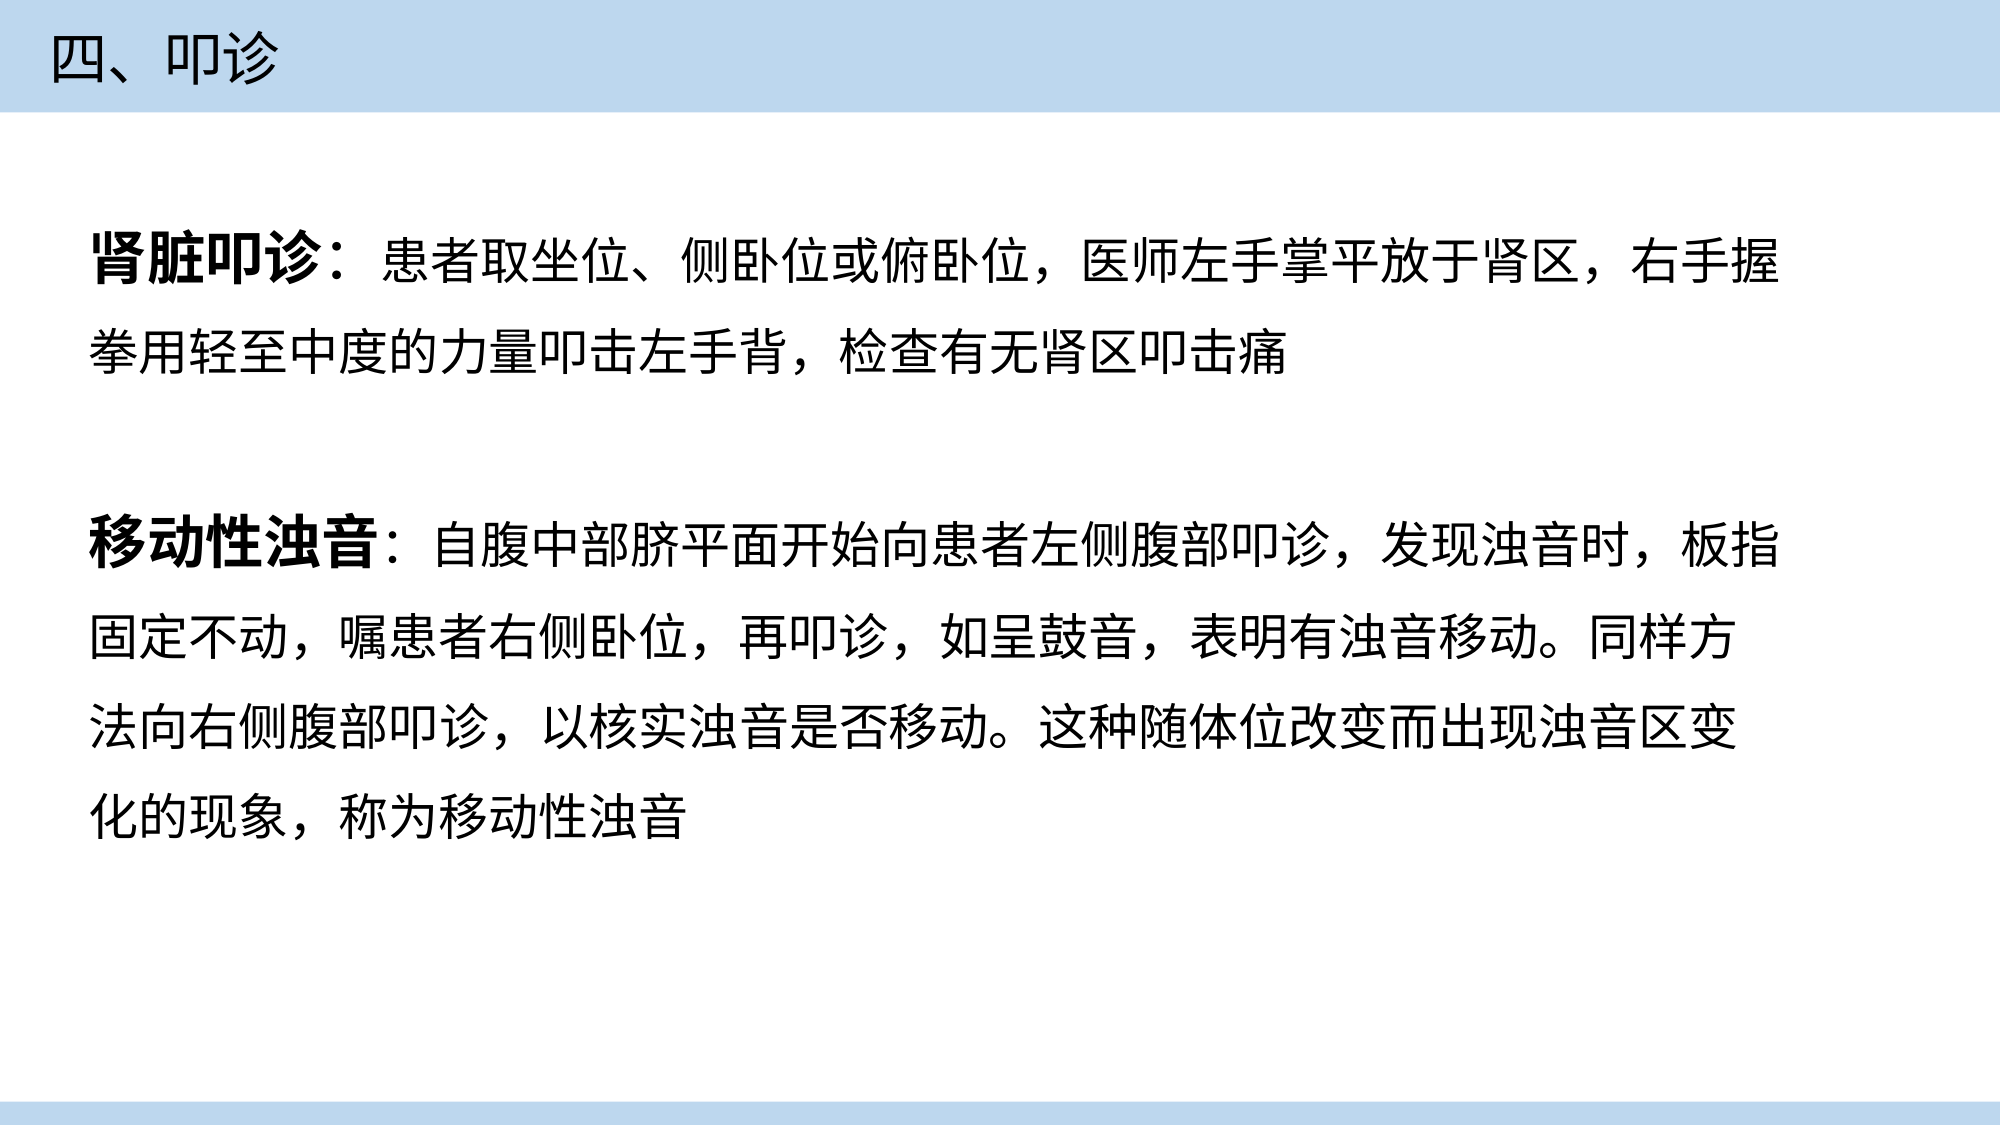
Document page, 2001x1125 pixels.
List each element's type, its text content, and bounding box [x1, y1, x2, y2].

list 肾脏叩诊：患者取坐位、侧卧位或俯卧位，医师左手掌平放于肾区，右手握拳用轻至中度的力量叩击左手背，检查有无肾区叩击痛 移动性浊音：自腹中部脐平面开始向患者左侧腹部叩诊，发现浊音时，板指固定不动，嘱患者右侧卧位，再叩诊，如呈鼓音，表明有浊音移动。同样方法向右侧腹部叩诊，以核实浊音是否移动。这种随体位改变而出现浊音区变化的现象，称为移动性浊音 [74, 178, 1799, 893]
text_box 四、叩诊 [37, 15, 508, 189]
